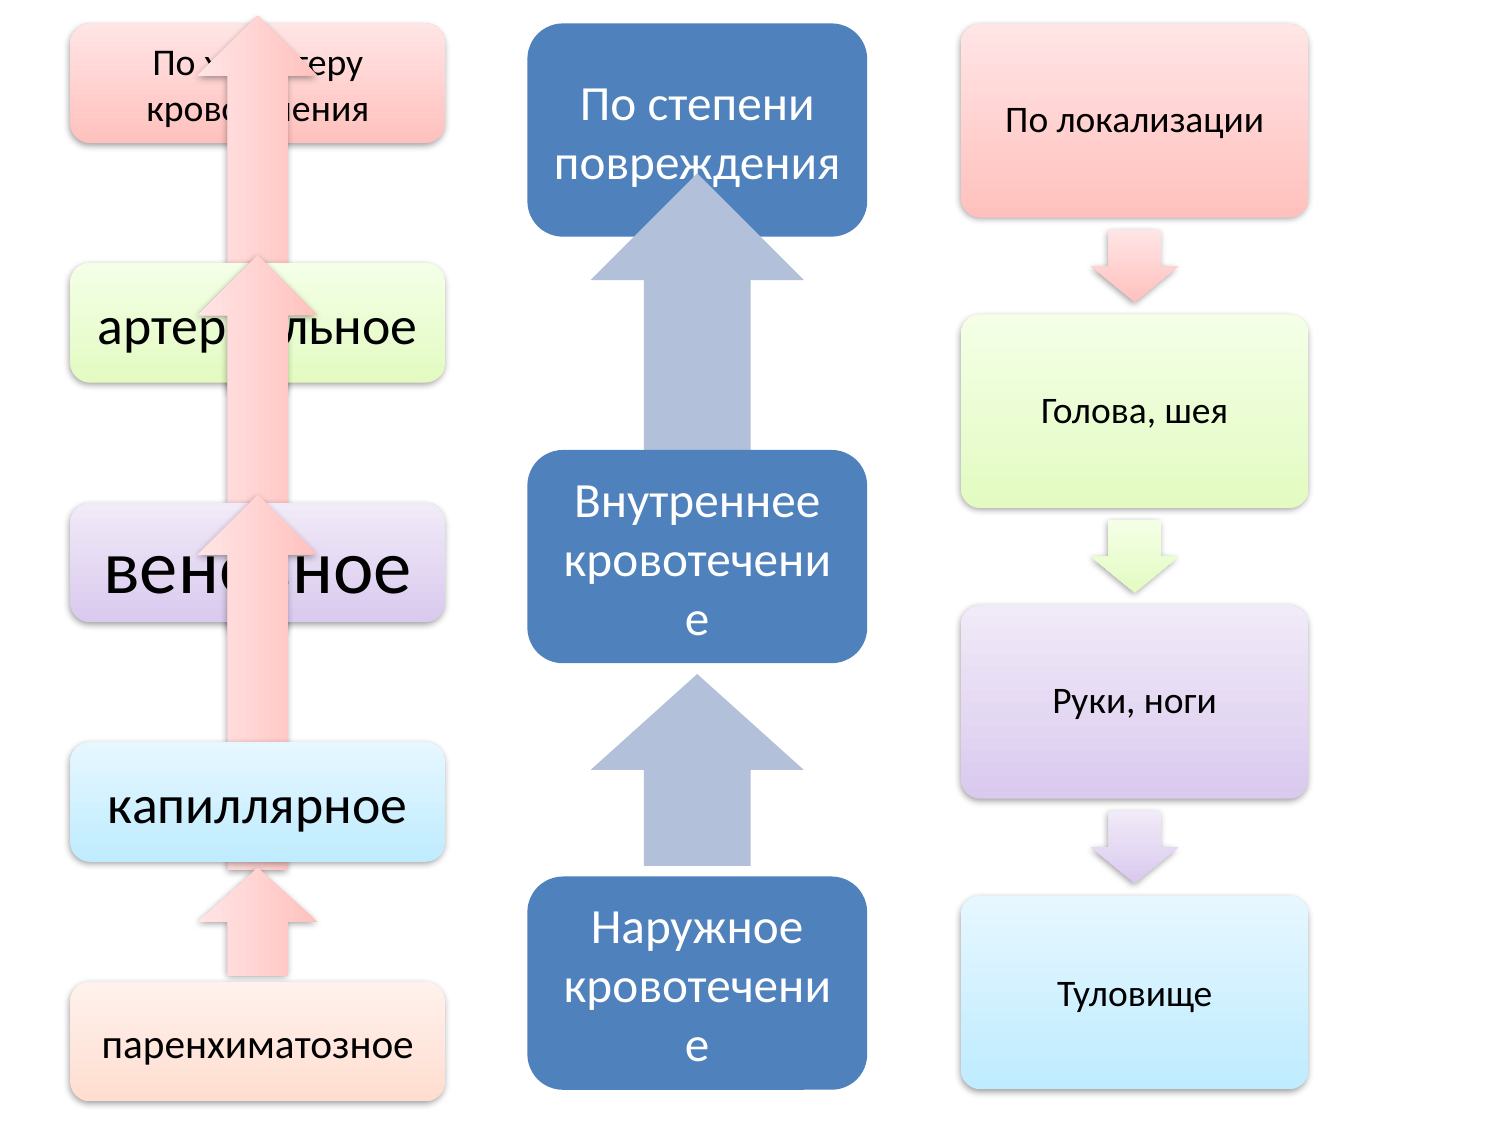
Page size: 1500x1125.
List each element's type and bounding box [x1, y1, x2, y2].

text_box [70, 23, 446, 1102]
text_box [960, 23, 1309, 1091]
text_box [527, 23, 868, 1091]
